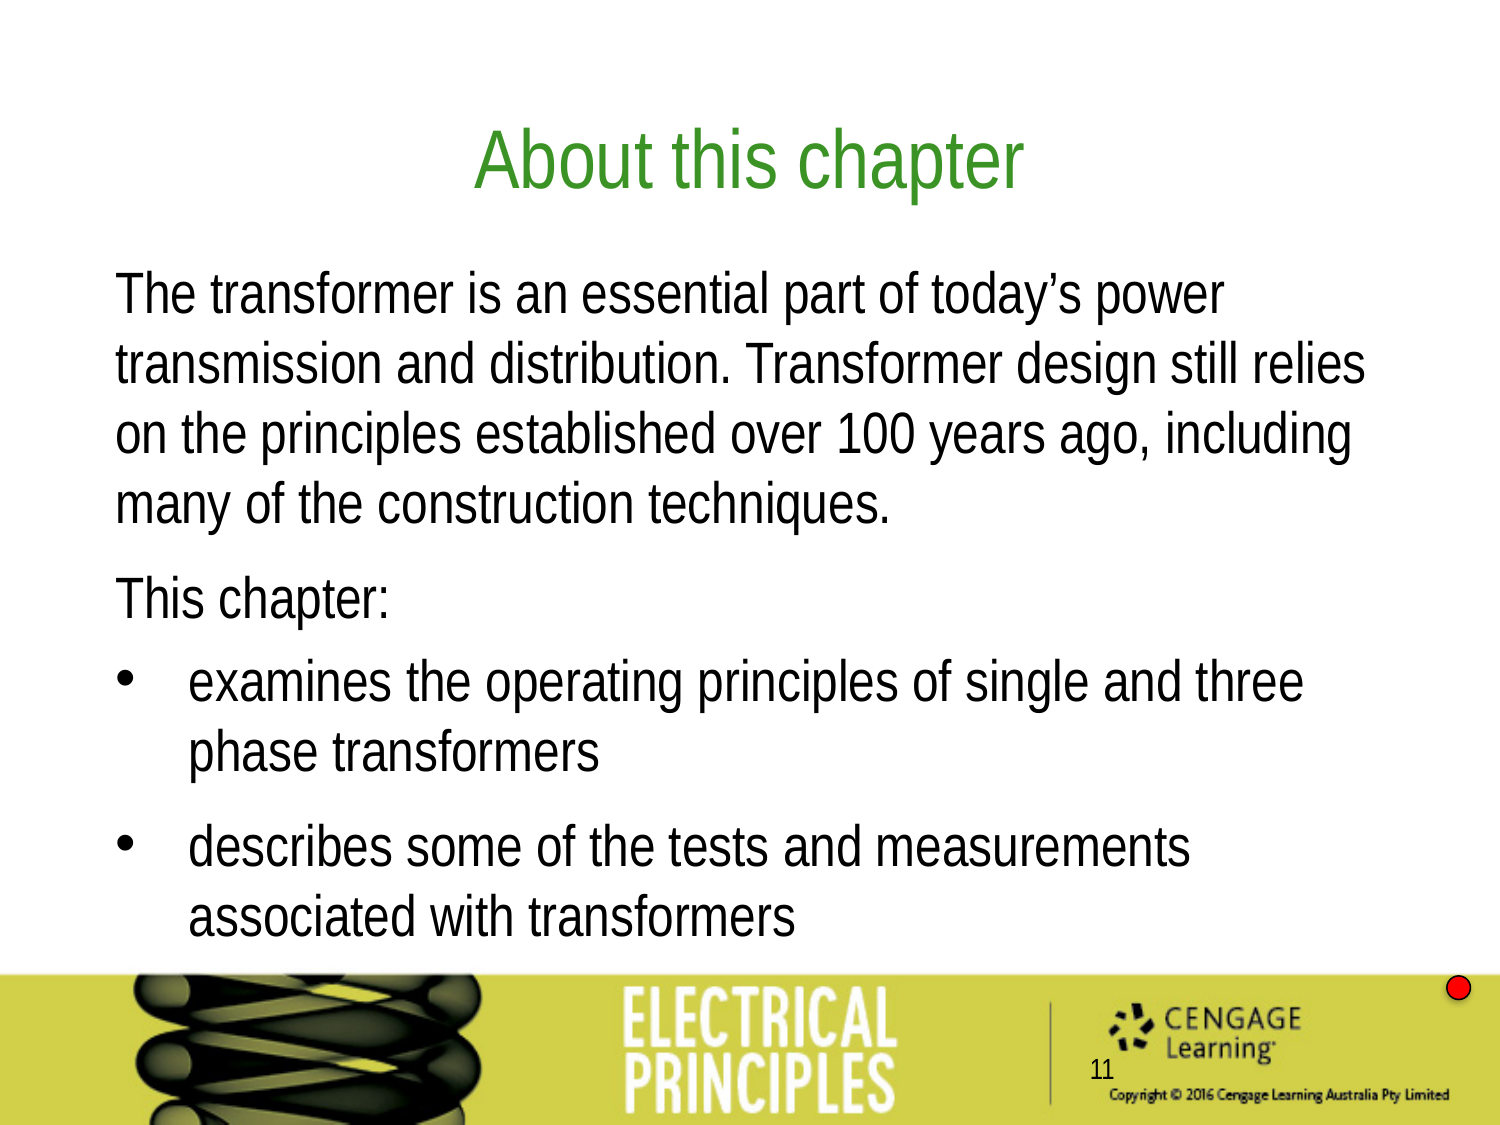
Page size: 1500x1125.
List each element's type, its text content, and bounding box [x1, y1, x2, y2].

slide_number 11 [1074, 1042, 1425, 1103]
text_box The transformer is an essential part of today’s power transmission and distribution. Transformer design still relies on the principles established over 100 years ago, including many of the construction techniques. This chapter: examines the operating principles of single and three phase transformers describes some of the tests and measurements associated with transformers [100, 247, 1400, 955]
text_box [1446, 975, 1472, 1001]
picture [0, 207, 1500, 1125]
title About this chapter [0, 0, 1500, 207]
